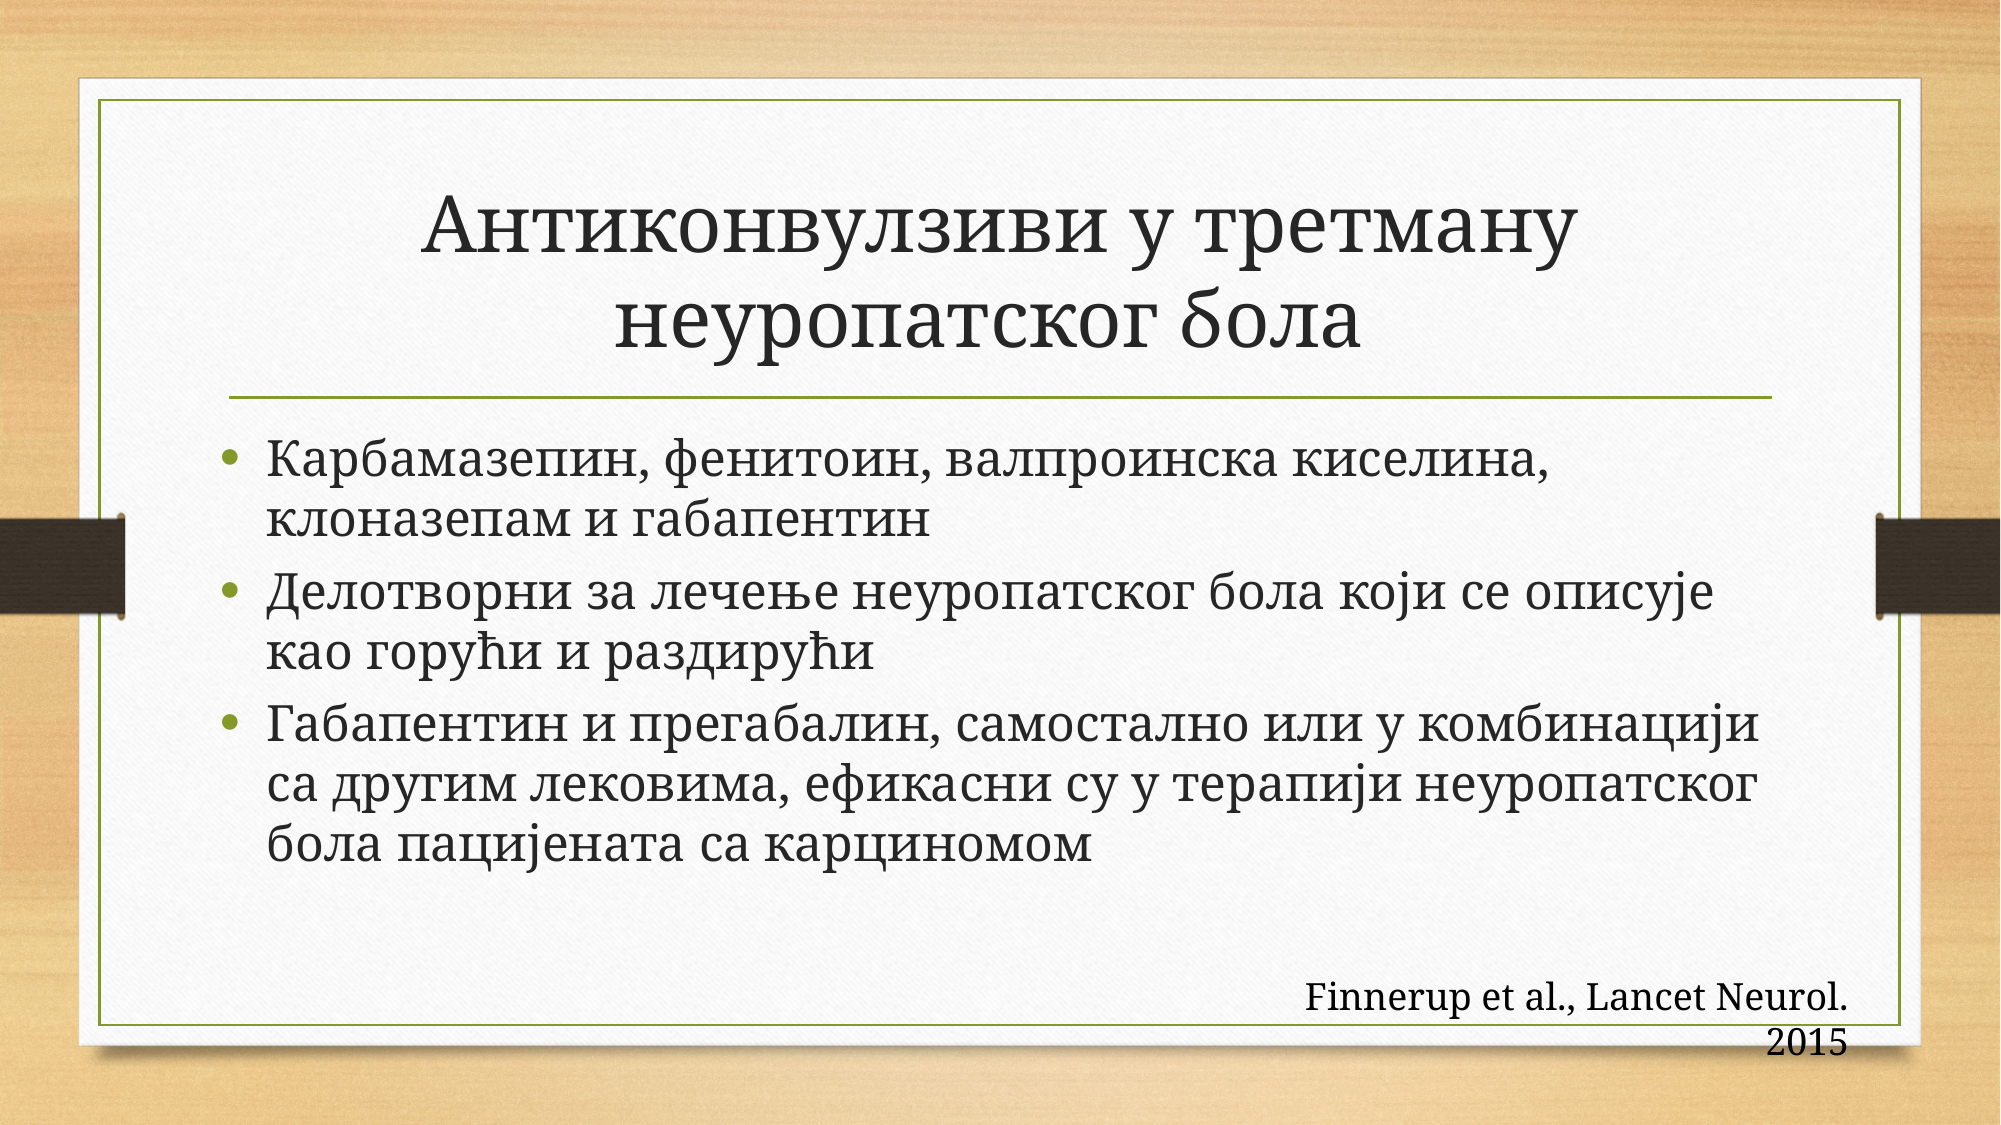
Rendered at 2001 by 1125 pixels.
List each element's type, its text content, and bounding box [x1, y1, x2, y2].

list Карбамазепин, фенитоин, валпроинска киселина, клоназепам и габапентин Делотворни за лечење неуропатског бола који се описује као горући и раздирући Габапентин и прегабалин, самостално или у комбинацији са другим лековима, ефикасни су у терапији неуропатског бола пацијената са карциномом [211, 418, 1788, 965]
title Антиконвулзиви у третману неуропатског бола [211, 160, 1788, 376]
text_box Finnerup et al., Lancet Neurol. 2015 [1236, 965, 1857, 1071]
picture [0, 0, 2001, 1125]
